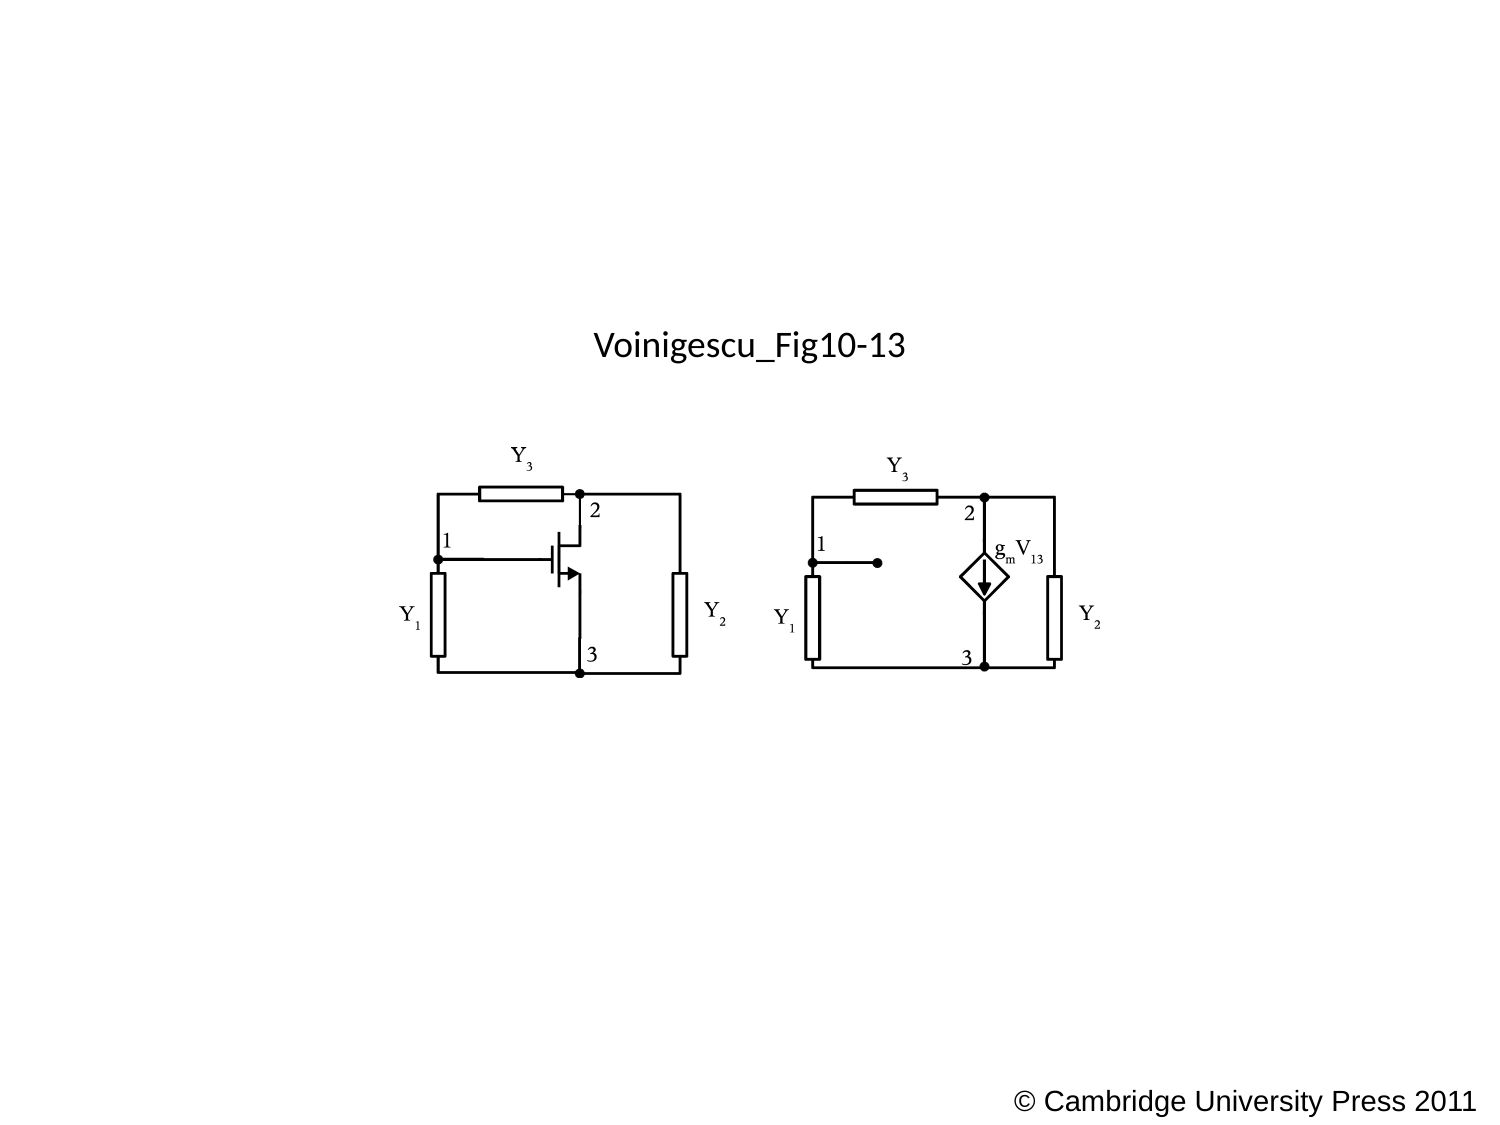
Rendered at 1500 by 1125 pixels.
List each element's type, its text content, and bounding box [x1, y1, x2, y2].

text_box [399, 312, 1101, 678]
text_box © Cambridge University Press 2011 [907, 1074, 1493, 1125]
